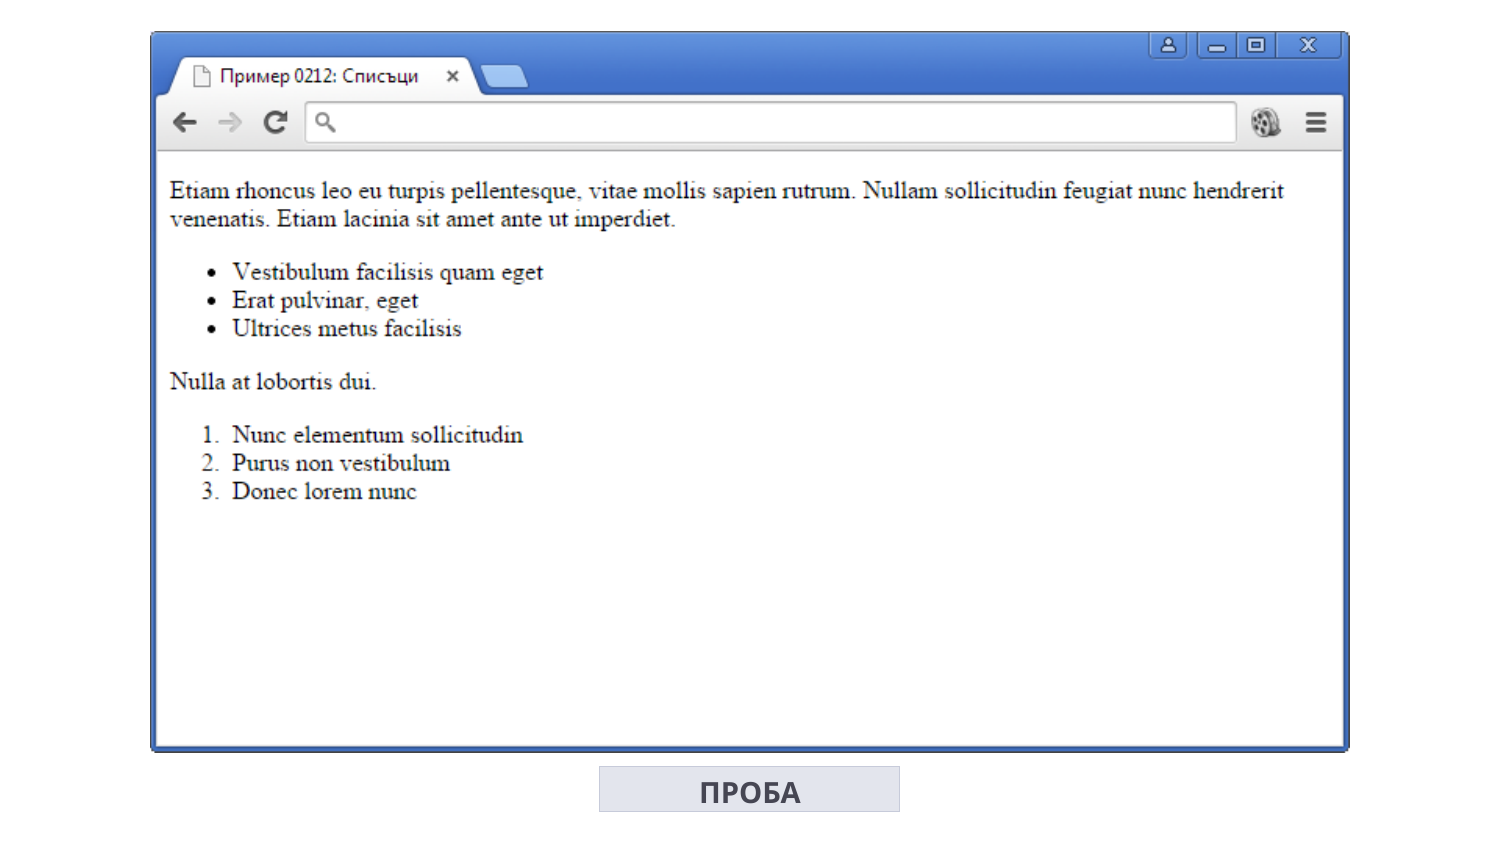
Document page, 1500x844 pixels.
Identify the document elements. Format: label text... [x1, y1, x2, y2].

picture [149, 31, 1351, 753]
text_box ПРОБА [599, 766, 900, 812]
